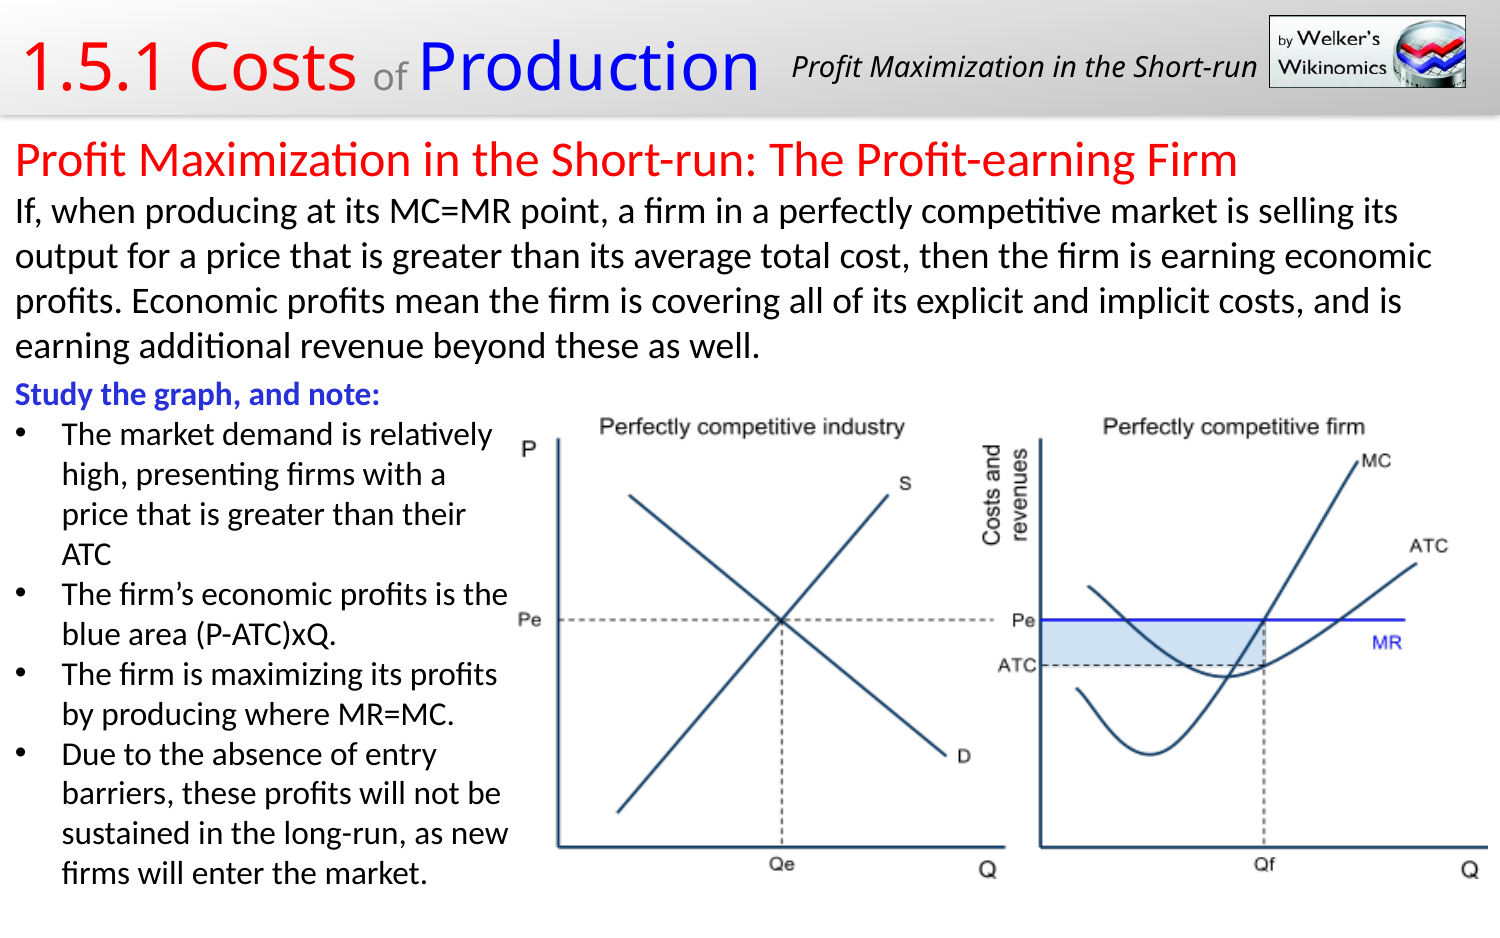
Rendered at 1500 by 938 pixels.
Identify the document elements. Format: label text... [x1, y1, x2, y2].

text_box Study the graph, and note: The market demand is relatively high, presenting firms with a price that is greater than their ATC The firm’s economic profits is the blue area (P-ATC)xQ. The firm is maximizing its profits by producing where MR=MC. Due to the absence of entry barriers, these profits will not be sustained in the long-run, as new firms will enter the market. [0, 365, 525, 938]
text_box Profit Maximization in the Short-run: The Profit-earning Firm If, when producing at its MC=MR point, a firm in a perfectly competitive market is selling its output for a price that is greater than its average total cost, then the firm is earning economic profits. Economic profits mean the firm is covering all of its explicit and implicit costs, and is earning additional revenue beyond these as well. [0, 123, 1500, 419]
picture [500, 393, 1488, 879]
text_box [0, 0, 1500, 115]
